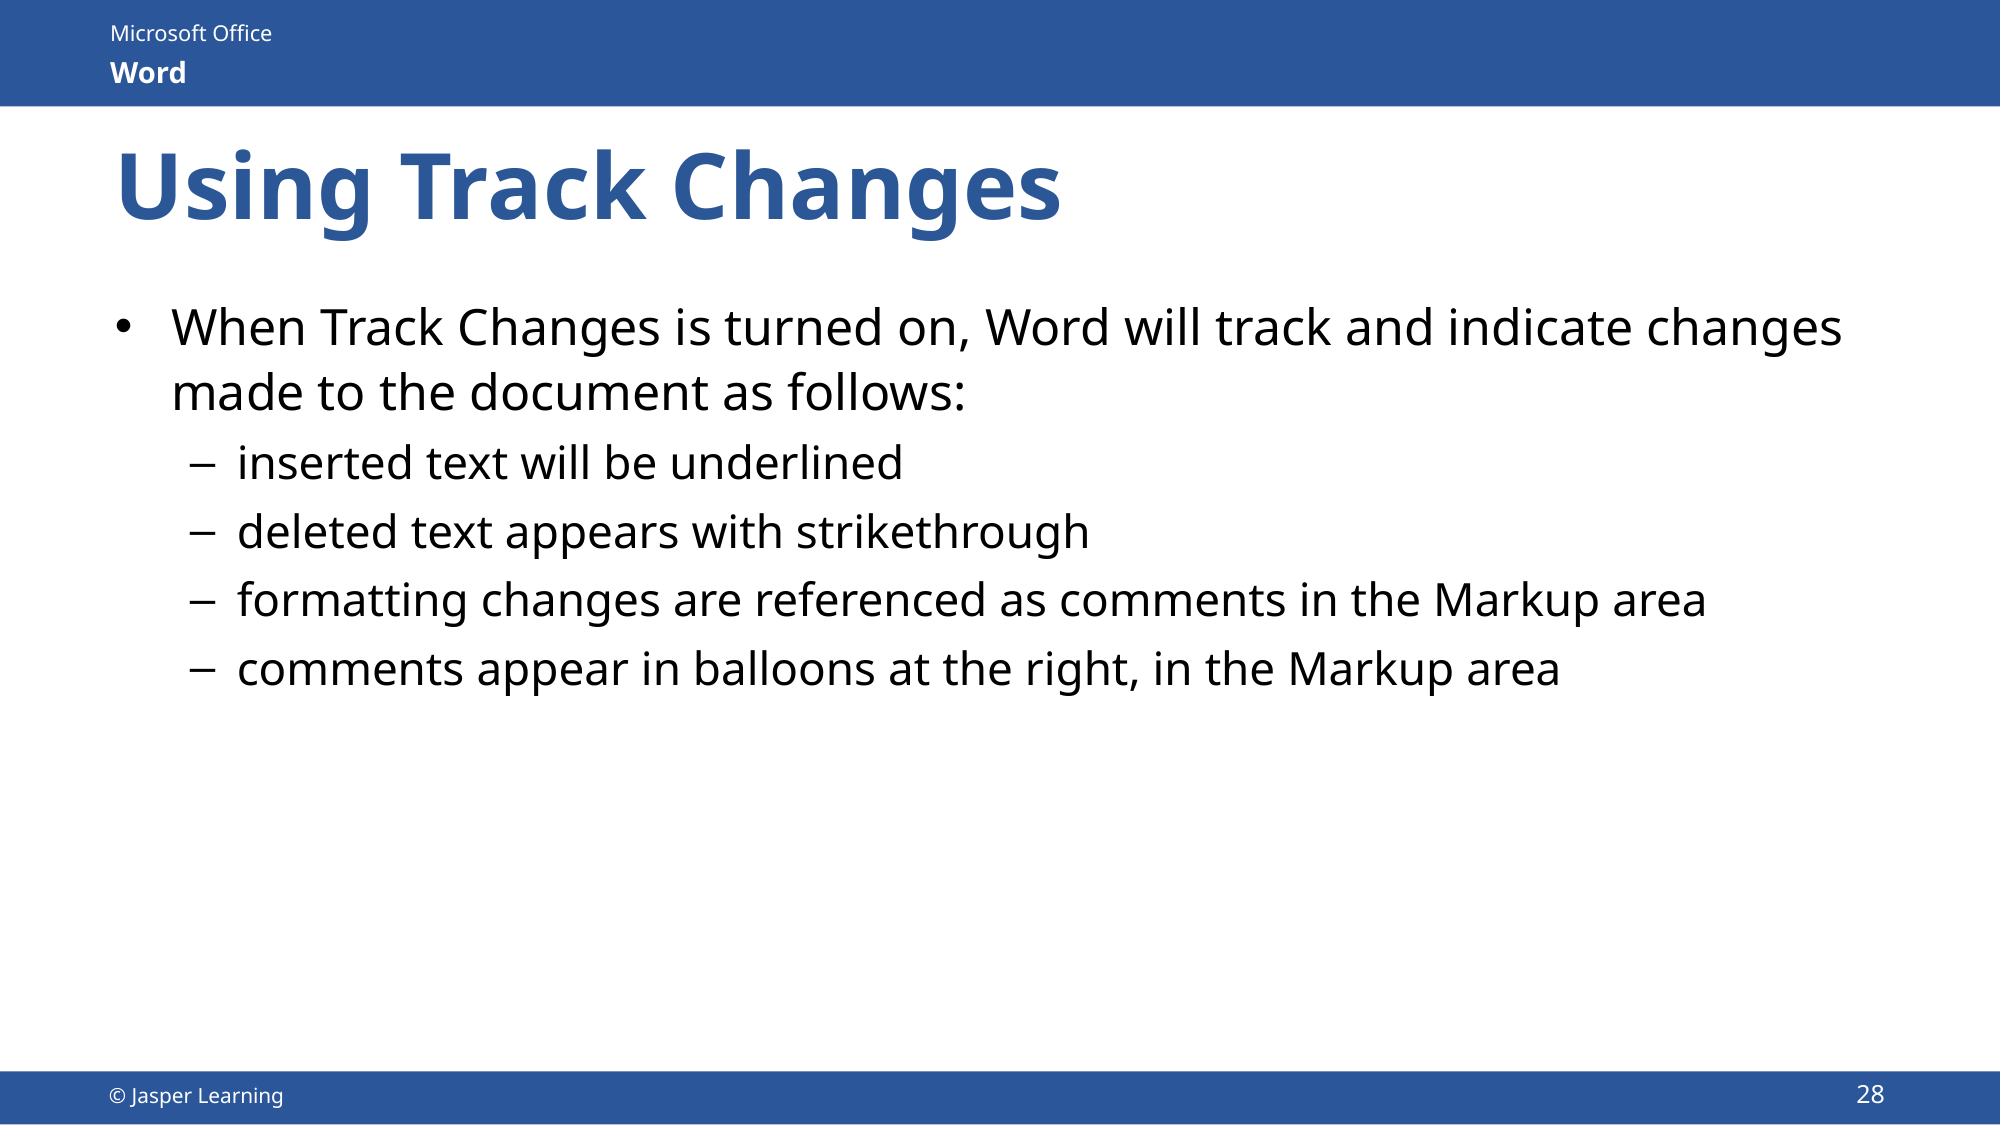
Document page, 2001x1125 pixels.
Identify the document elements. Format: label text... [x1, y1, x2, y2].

footer © Jasper Learning [94, 1066, 769, 1125]
title Using Track Changes [99, 118, 1866, 248]
list When Track Changes is turned on, Word will track and indicate changes made to the document as follows: inserted text will be underlined deleted text appears with strikethrough formatting changes are referenced as comments in the Markup area comments appear in balloons at the right, in the Markup area [99, 283, 1900, 1026]
slide_number 28 [1433, 1065, 1900, 1125]
